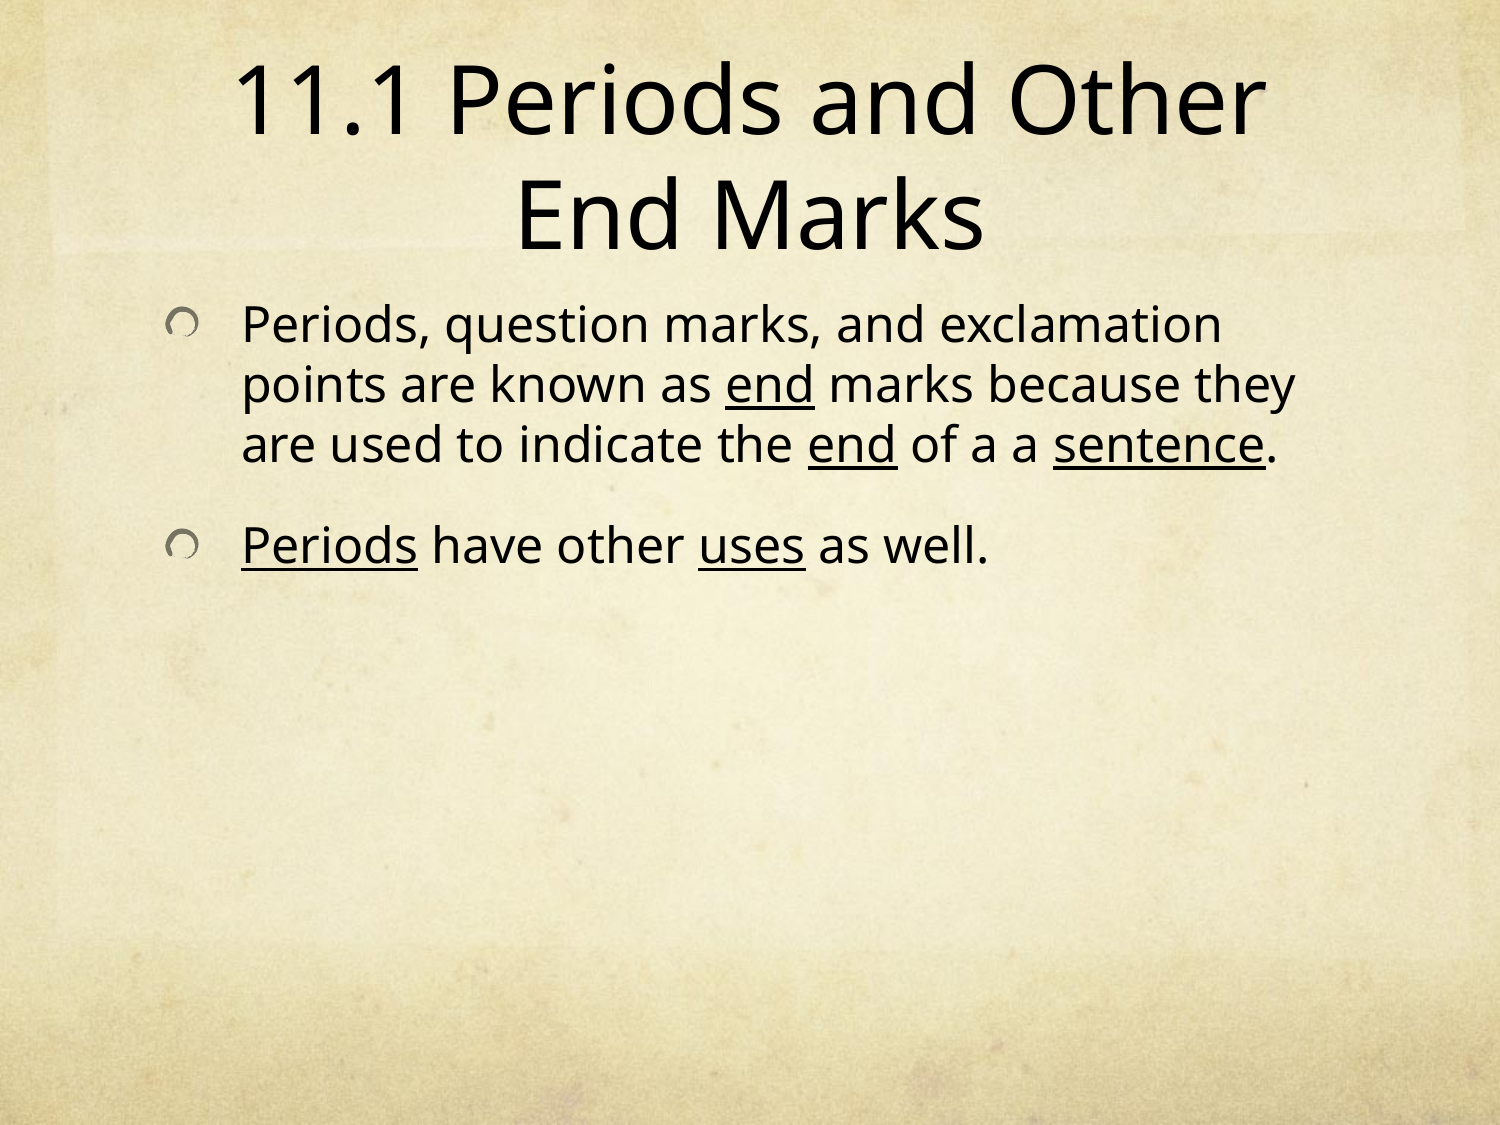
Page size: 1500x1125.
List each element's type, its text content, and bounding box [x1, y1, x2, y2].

title 11.1 Periods and Other End Marks [150, 82, 1350, 225]
list Periods, question marks, and exclamation points are known as end marks because they are used to indicate the end of a a sentence. Periods have other uses as well. [150, 284, 1350, 950]
picture [0, 0, 1500, 1125]
